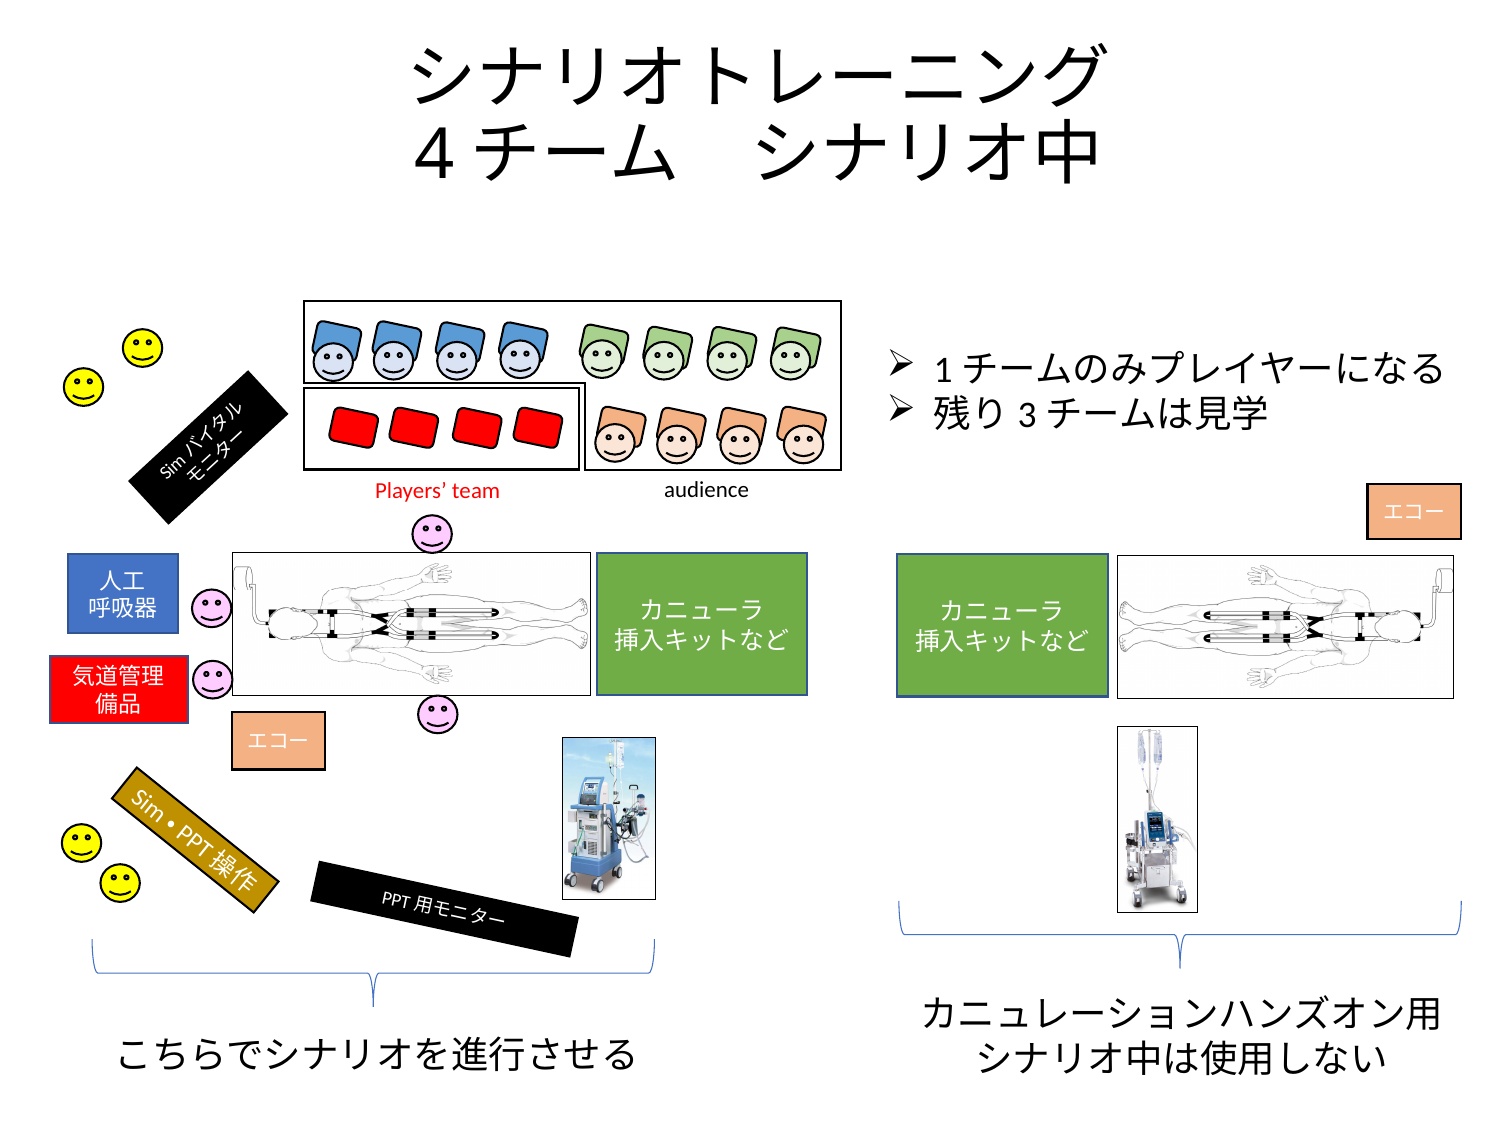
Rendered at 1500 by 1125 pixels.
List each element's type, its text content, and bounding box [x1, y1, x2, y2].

text_box [656, 424, 698, 465]
text_box [312, 342, 355, 383]
text_box こちらでシナリオを進行させる [100, 1023, 654, 1084]
text_box [898, 900, 1462, 969]
text_box [434, 321, 486, 363]
text_box [372, 340, 415, 381]
text_box Sim・PPT操作 [110, 766, 281, 914]
text_box [771, 326, 822, 369]
text_box [190, 588, 232, 629]
text_box [706, 326, 758, 368]
text_box 気道管理備品 [49, 655, 189, 724]
text_box [121, 328, 164, 368]
text_box [656, 406, 707, 449]
text_box [642, 325, 694, 370]
picture [232, 552, 590, 696]
text_box [596, 405, 647, 448]
text_box カニューラ 挿入キットなど [596, 552, 808, 696]
text_box 1チームのみプレイヤーになる 残り3チームは見学 [871, 337, 1462, 443]
text_box [581, 339, 623, 379]
text_box [578, 323, 630, 364]
text_box [371, 320, 423, 362]
text_box [776, 405, 827, 442]
text_box [91, 939, 655, 1007]
text_box [99, 863, 141, 903]
text_box [388, 406, 440, 449]
text_box [303, 387, 580, 471]
text_box [769, 340, 812, 381]
text_box audience [649, 467, 764, 510]
title シナリオトレーニング 4チーム シナリオ中 [111, 33, 1406, 203]
text_box [417, 696, 459, 735]
text_box [60, 823, 103, 863]
text_box [782, 424, 825, 465]
text_box [706, 341, 748, 381]
text_box [719, 424, 761, 465]
picture [1117, 726, 1198, 913]
text_box [303, 300, 842, 471]
text_box PPT用モニター [310, 860, 580, 939]
text_box [512, 406, 564, 449]
text_box エコー [1366, 483, 1462, 540]
text_box [328, 406, 379, 449]
text_box [594, 423, 636, 463]
picture [1116, 555, 1454, 699]
text_box Players’ team [360, 468, 516, 511]
text_box カニューラ 挿入キットなど [896, 553, 1109, 698]
picture [562, 737, 656, 900]
text_box [311, 320, 363, 362]
text_box [716, 406, 767, 447]
text_box Simバイタル モニター [128, 370, 289, 525]
text_box [62, 367, 105, 407]
text_box [499, 339, 541, 380]
text_box カニュレーションハンズオン用 シナリオ中は使用しない [905, 982, 1458, 1088]
text_box エコー [231, 711, 326, 771]
text_box [436, 340, 478, 381]
text_box [411, 514, 453, 552]
text_box [192, 659, 232, 700]
text_box [497, 321, 549, 363]
text_box 人工 呼吸器 [67, 553, 179, 634]
text_box [451, 407, 503, 450]
text_box [643, 340, 685, 381]
